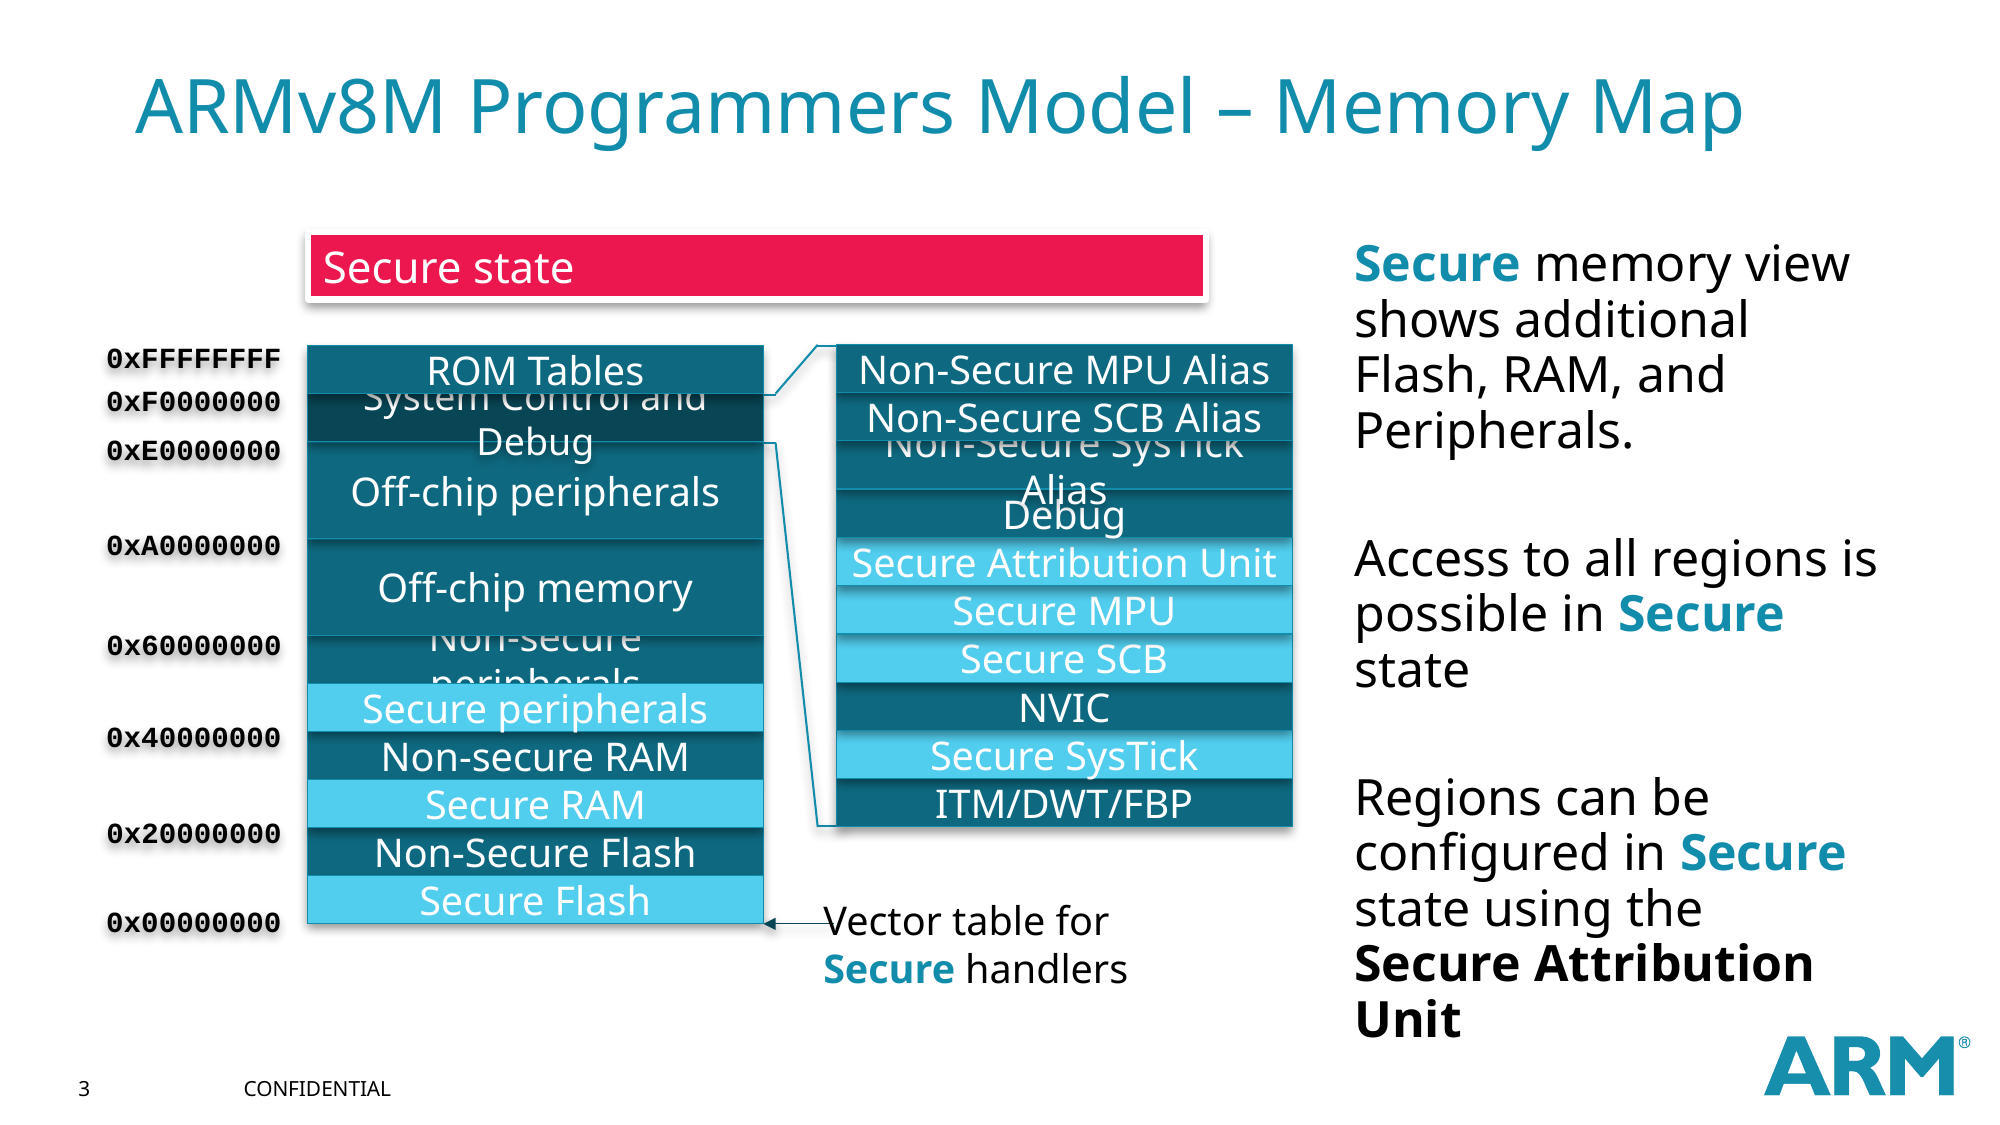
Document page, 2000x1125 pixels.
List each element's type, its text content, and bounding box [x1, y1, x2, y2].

text_box 0x60000000 [79, 616, 309, 663]
text_box Non-Secure Flash [307, 839, 764, 875]
text_box 0x40000000 [79, 708, 308, 742]
text_box 0xFFFFFFFF [79, 329, 308, 358]
text_box Vector table for Secure handlers [803, 886, 1149, 1001]
title ARMv8M Programmers Model – Memory Map [135, 58, 1798, 151]
text_box ROM Tables [308, 345, 764, 394]
text_box 0xF0000000 [79, 372, 308, 404]
text_box System Control and Debug [307, 407, 764, 442]
picture [999, 1012, 2000, 1125]
text_box 0x00000000 [79, 892, 308, 925]
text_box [836, 344, 1293, 827]
text_box 0x20000000 [79, 804, 309, 837]
text_box Secure peripherals [307, 683, 764, 732]
list Secure memory view shows additional Flash, RAM, and Peripherals. Access to all regions is possible in Secure state Regions can be configured in Secure state using the Secure Attribution Unit [1354, 236, 1892, 924]
text_box 0xE0000000 [79, 421, 308, 454]
text_box Off-chip peripherals [307, 454, 764, 540]
text_box Secure RAM [307, 779, 764, 828]
text_box Non-secure RAM [307, 742, 764, 779]
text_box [775, 442, 818, 828]
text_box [775, 344, 818, 394]
text_box Off-chip memory [307, 550, 764, 636]
text_box 0xA0000000 [79, 516, 308, 549]
text_box Secure state [305, 229, 1209, 303]
text_box Secure Flash [307, 875, 764, 925]
text_box Non-secure peripherals [307, 646, 764, 683]
